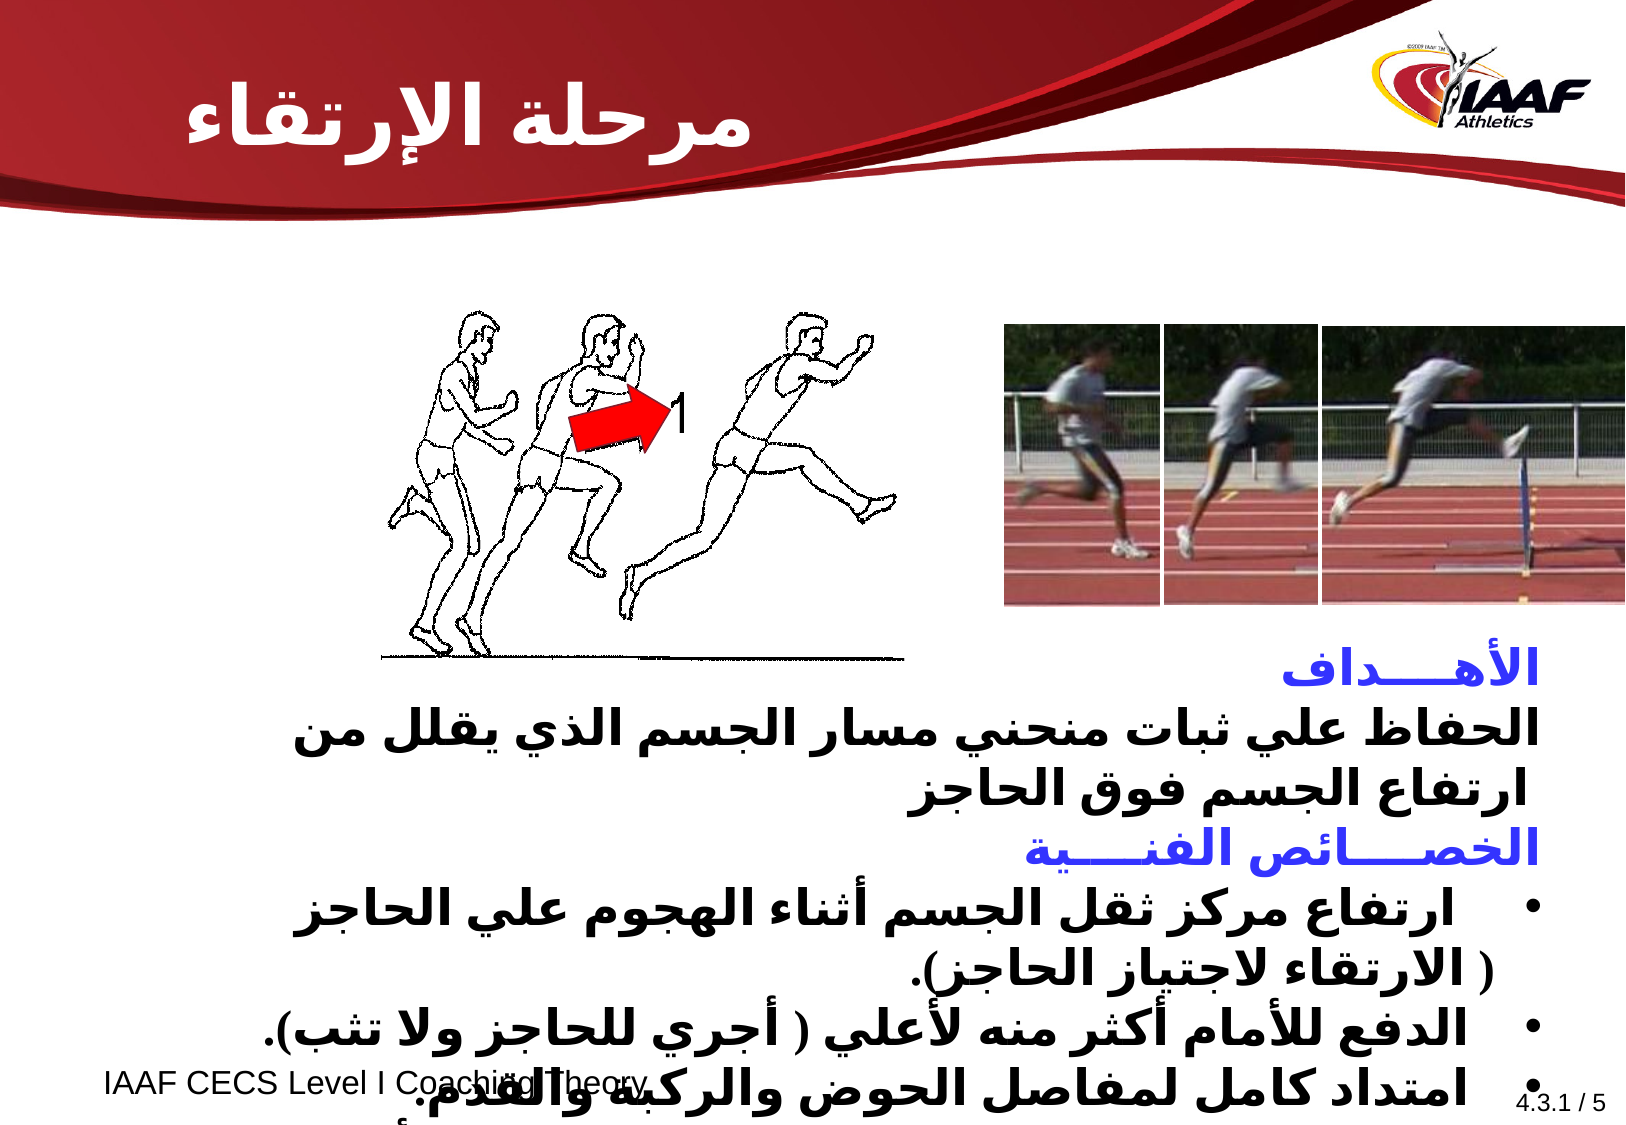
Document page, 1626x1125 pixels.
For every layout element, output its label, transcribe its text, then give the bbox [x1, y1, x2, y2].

text_box 4.3.1 / 5 [1497, 1079, 1625, 1125]
picture [0, 0, 1626, 1125]
title مرحلة الإرتقاء [56, 62, 884, 143]
list [115, 196, 806, 1047]
text_box الأهــــداف الحفاظ علي ثبات منحني مسار الجسم الذي يقلل من ارتفاع الجسم فوق الحاجز الخصــــائص الفنــــية ارتفاع مركز ثقل الجسم أثناء الهجوم علي الحاجز ( الارتقاء لاجتياز الحاجز). الدفع للأمام أكثر منه لأعلي ( أجري للحاجز ولا تثب). امتداد كامل لمفاصل الحوض والركبة والقدم. مرجحة فخذ الرجل الحرة بسرعة إلى الوضع الأفقي. [164, 628, 1557, 1125]
text_box IAAF CECS Level I Coaching Theory [21, 1053, 731, 1083]
